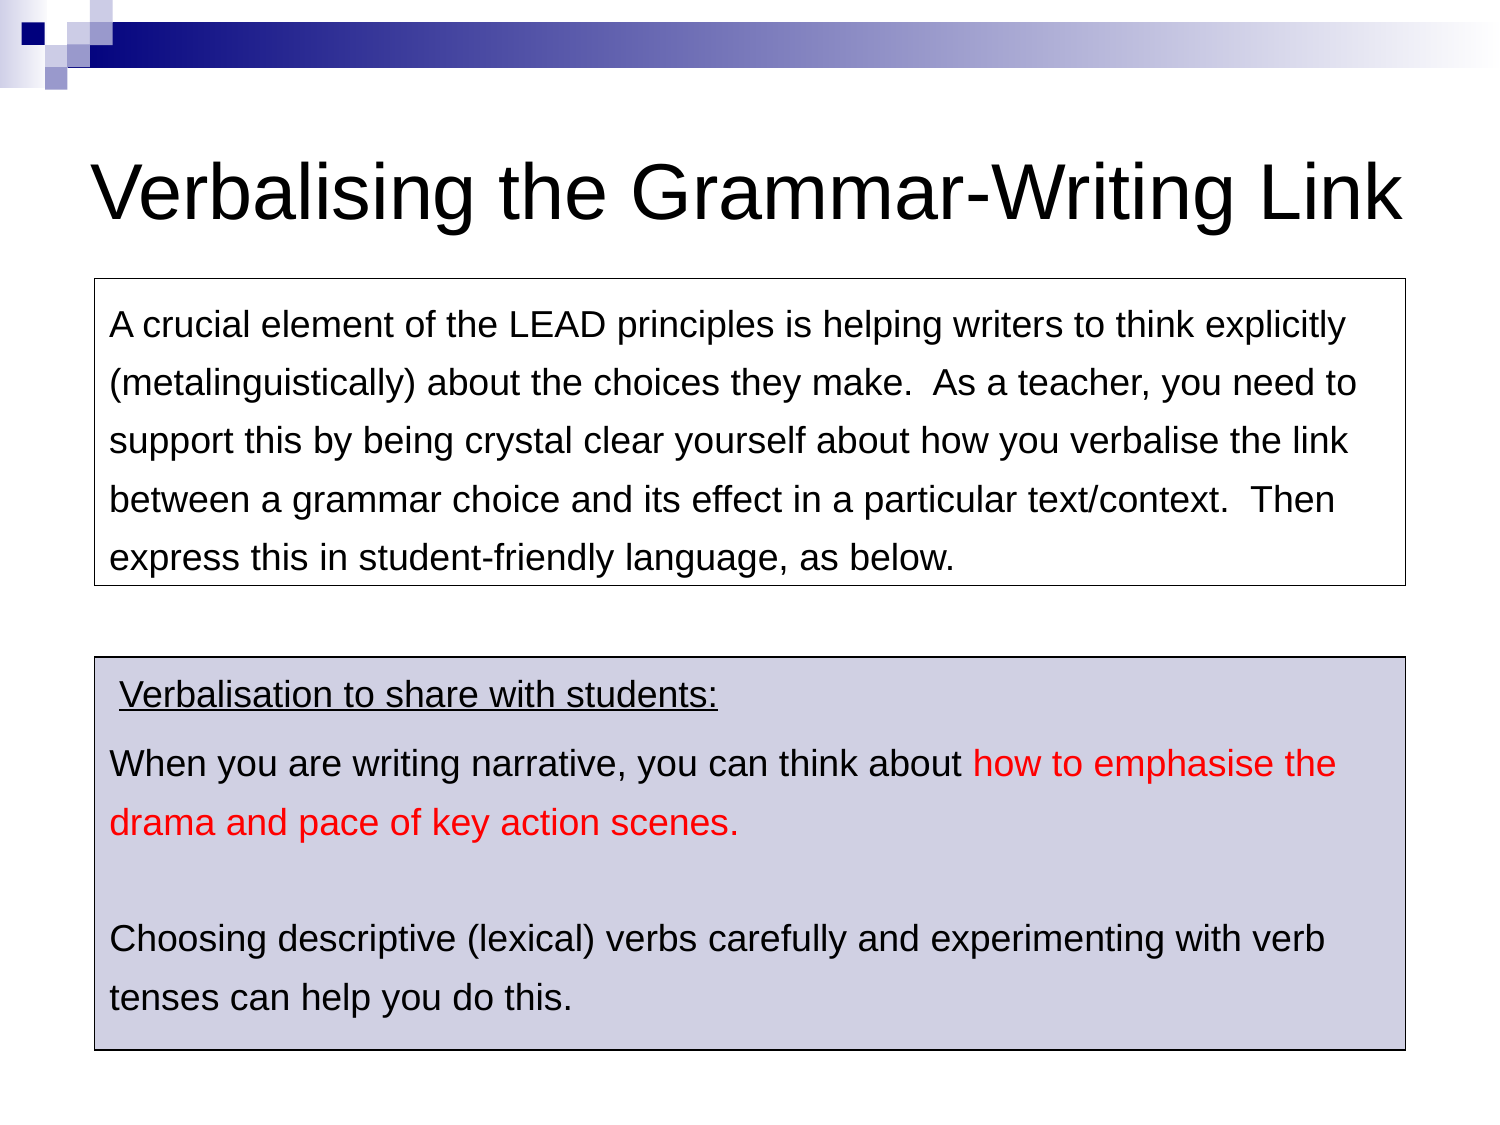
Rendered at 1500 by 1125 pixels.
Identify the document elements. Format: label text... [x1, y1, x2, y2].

title Verbalising the Grammar-Writing Link [74, 74, 1483, 301]
text_box A crucial element of the LEAD principles is helping writers to think explicitly (metalinguistically) about the choices they make. As a teacher, you need to support this by being crystal clear yourself about how you verbalise the link between a grammar choice and its effect in a particular text/context. Then express this in student-friendly language, as below. [94, 278, 1406, 586]
list Verbalisation to share with students: When you are writing narrative, you can think about how to emphasise the drama and pace of key action scenes. Choosing descriptive (lexical) verbs carefully and experimenting with verb tenses can help you do this. [94, 656, 1406, 1051]
